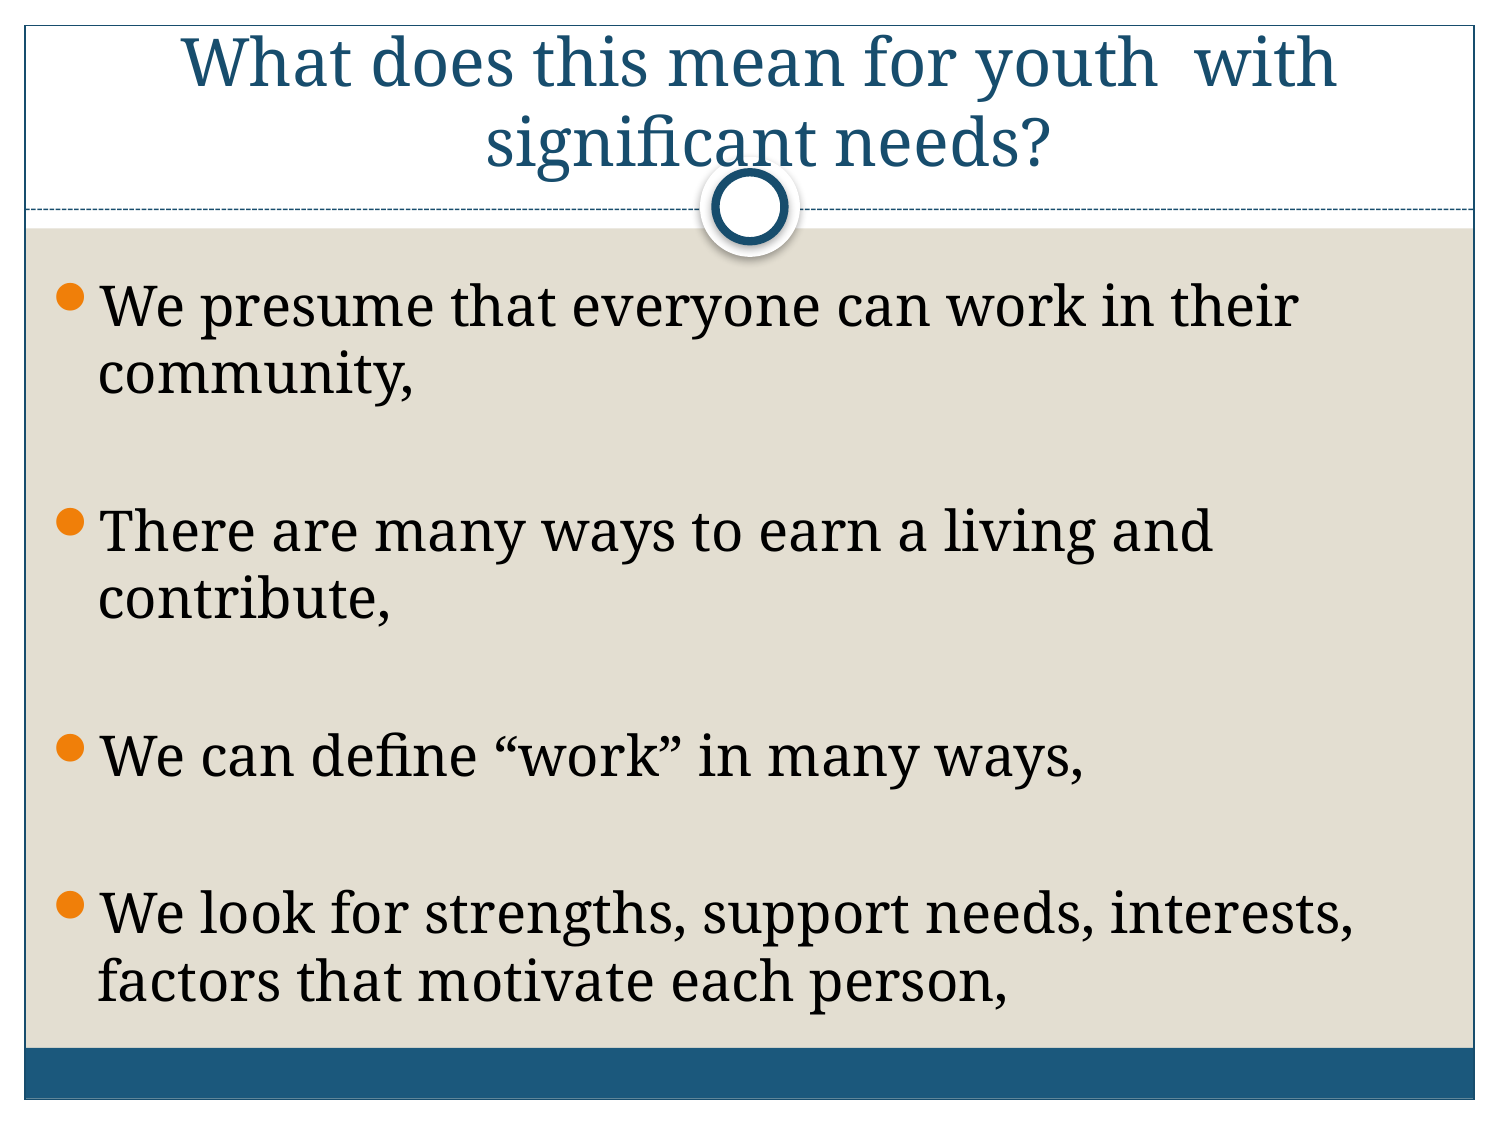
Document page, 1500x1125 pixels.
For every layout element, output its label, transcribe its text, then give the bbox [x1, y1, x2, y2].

title What does this mean for youth with significant needs? [37, 0, 1500, 188]
list We presume that everyone can work in their community, There are many ways to earn a living and contribute, We can define “work” in many ways, We look for strengths, support needs, interests, factors that motivate each person, [37, 262, 1500, 1038]
